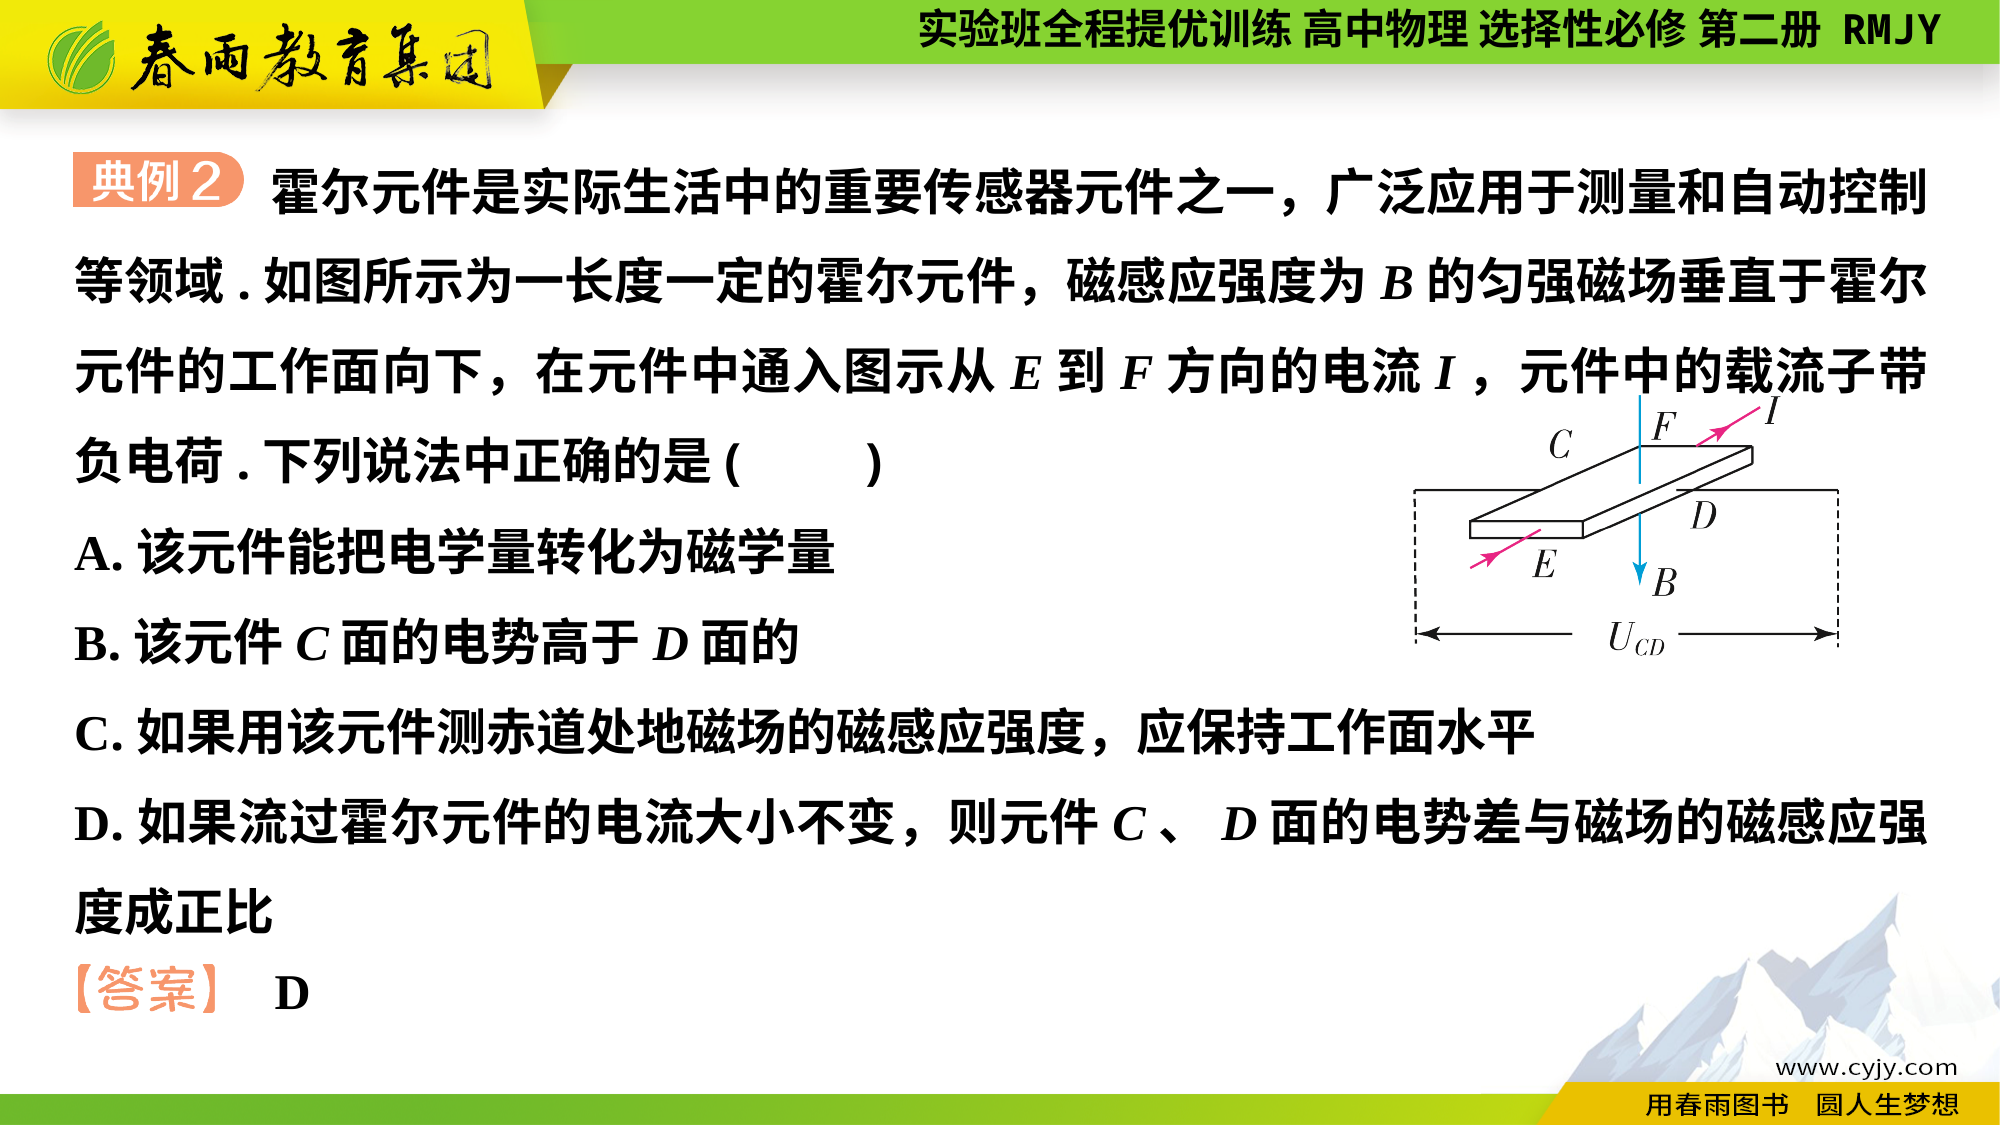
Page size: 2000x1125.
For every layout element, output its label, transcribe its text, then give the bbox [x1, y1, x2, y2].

text_box D [259, 951, 326, 1027]
picture [0, 0, 2000, 1125]
list 霍尔元件是实际生活中的重要传感器元件之一，广泛应用于测量和自动控制等领域.如图所示为一长度一定的霍尔元件，磁感应强度为B的匀强磁场垂直于霍尔元件的工作面向下，在元件中通入图示从E到F方向的电流I，元件中的载流子带负电荷.下列说法中正确的是( ) A.该元件能把电学量转化为磁学量 B.该元件C面的电势高于D面的 C.如果用该元件测赤道处地磁场的磁感应强度，应保持工作面水平 D.如果流过霍尔元件的电流大小不变，则元件C、D面的电势差与磁场的磁感应强度成正比 [59, 122, 1944, 956]
